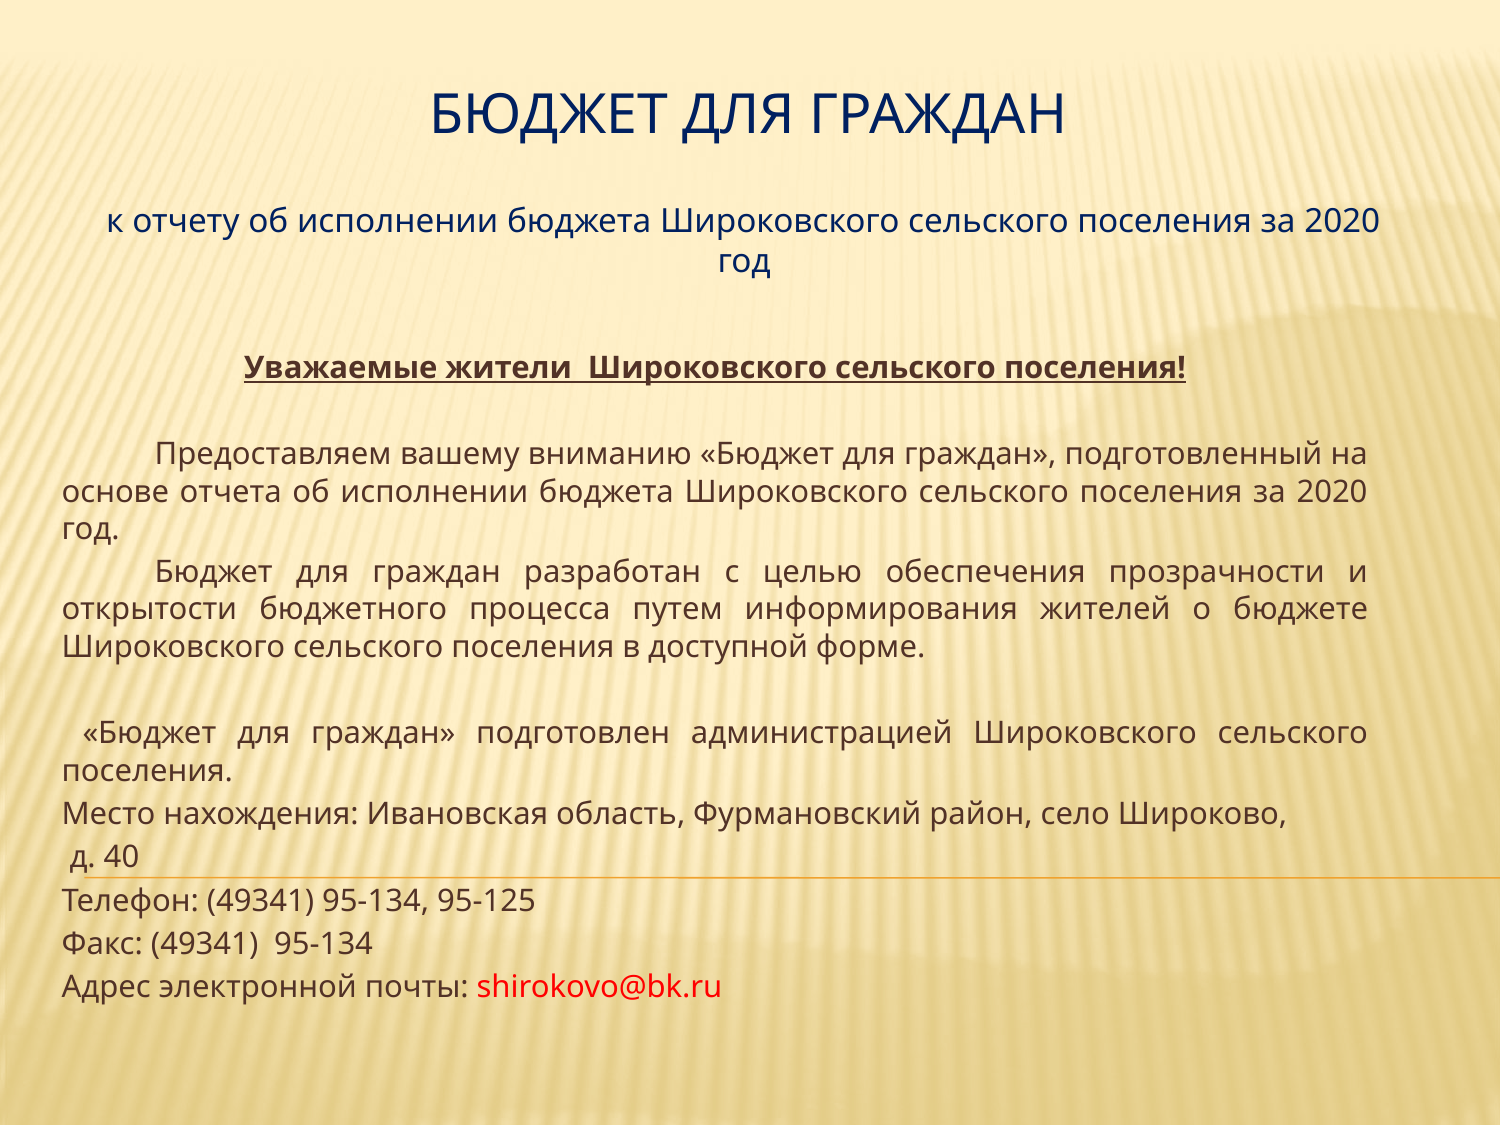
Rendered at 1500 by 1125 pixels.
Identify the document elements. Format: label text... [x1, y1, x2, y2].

title Бюджет для граждан [105, 70, 1393, 153]
text_box к отчету об исполнении бюджета Широковского сельского поселения за 2020 год [82, 191, 1407, 332]
subtitle Уважаемые жители Широковского сельского поселения! Предоставляем вашему вниманию «Бюджет для граждан», подготовленный на основе отчета об исполнении бюджета Широковского сельского поселения за 2020 год. Бюджет для граждан разработан с целью обеспечения прозрачности и открытости бюджетного процесса путем информирования жителей о бюджете Широковского сельского поселения в доступной форме. «Бюджет для граждан» подготовлен администрацией Широковского сельского поселения. Место нахождения: Ивановская область, Фурмановский район, село Широково, д. 40 Телефон: (49341) 95-134, 95-125 Факс: (49341) 95-134 Адрес электронной почты: shirokovo@bk.ru [46, 339, 1383, 1020]
